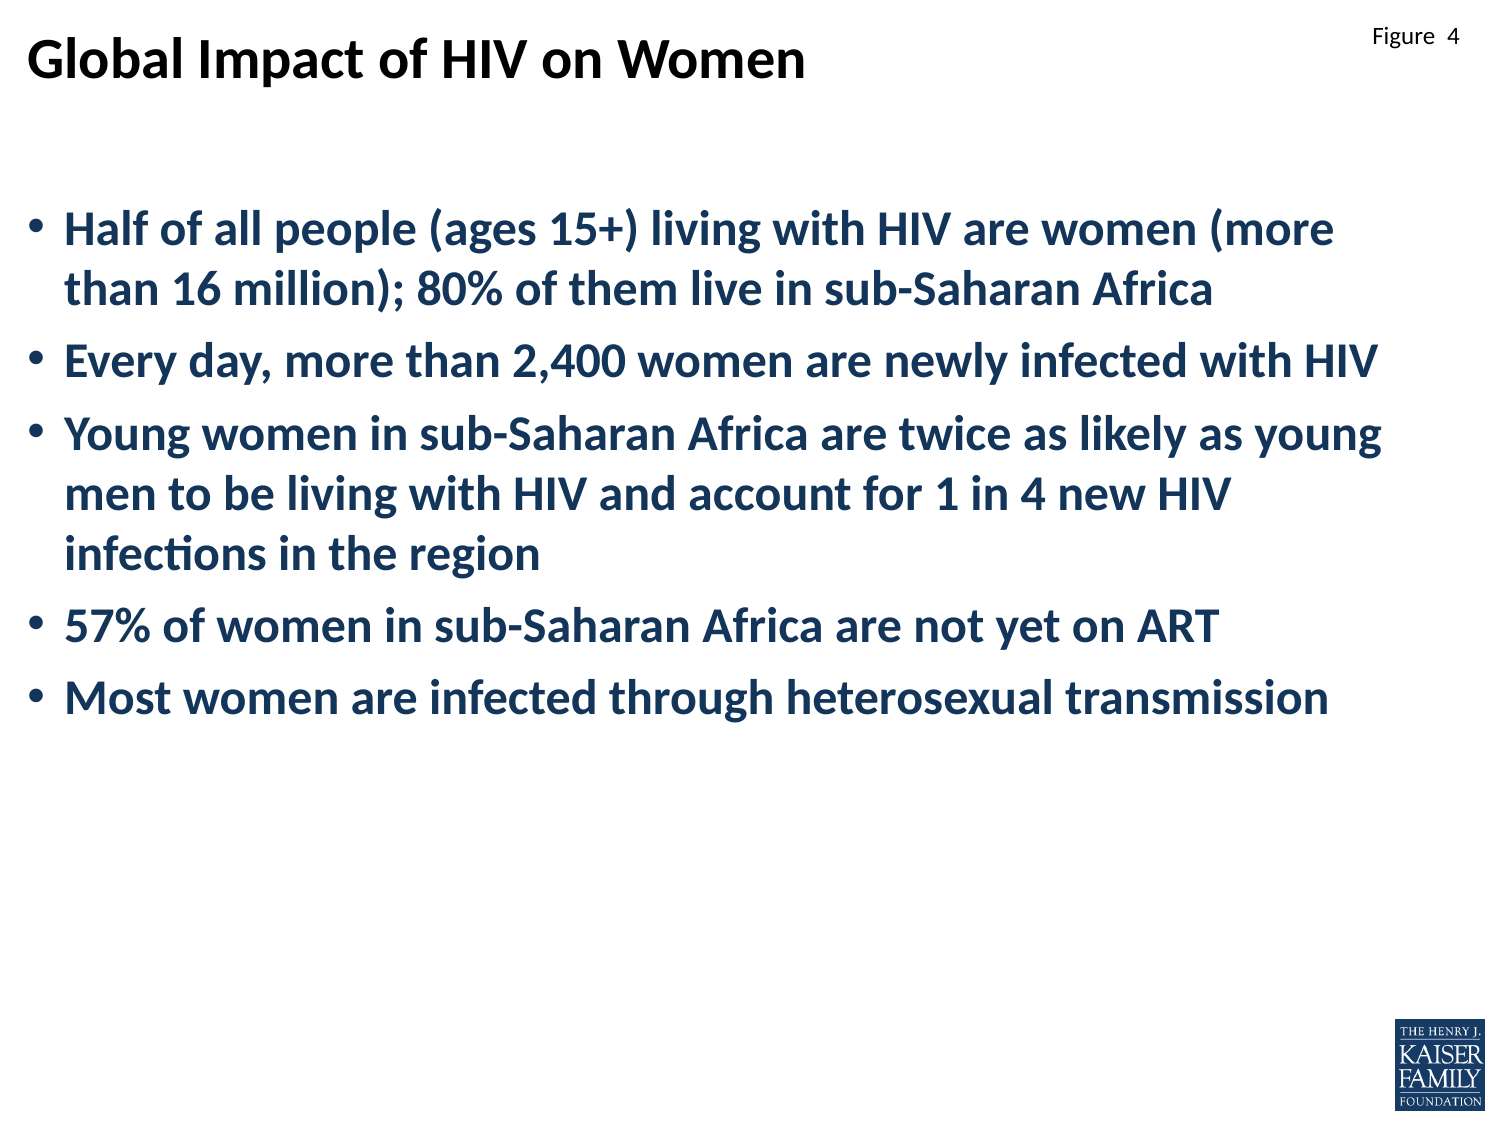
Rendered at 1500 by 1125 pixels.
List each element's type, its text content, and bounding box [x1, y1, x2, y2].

title Global Impact of HIV on Women [12, 0, 1500, 158]
picture [1395, 1019, 1485, 1111]
text_box Half of all people (ages 15+) living with HIV are women (more than 16 million); 80% of them live in sub-Saharan Africa Every day, more than 2,400 women are newly infected with HIV Young women in sub-Saharan Africa are twice as likely as young men to be living with HIV and account for 1 in 4 new HIV infections in the region 57% of women in sub-Saharan Africa are not yet on ART Most women are infected through heterosexual transmission [12, 187, 1450, 963]
